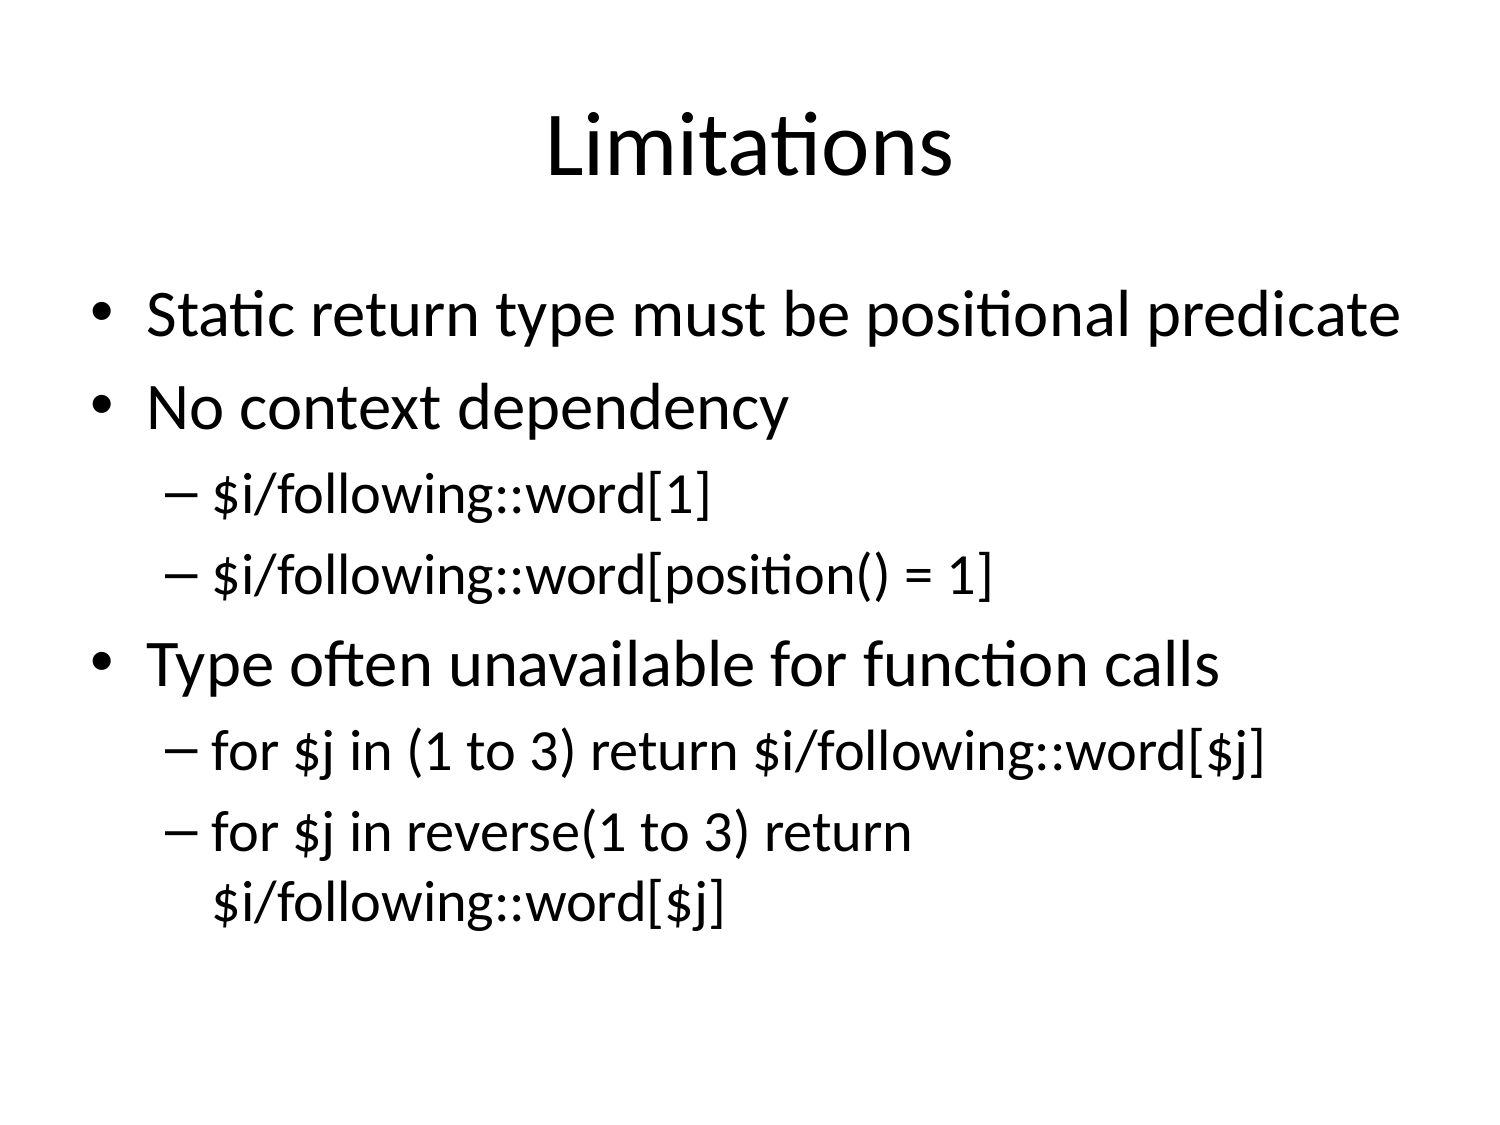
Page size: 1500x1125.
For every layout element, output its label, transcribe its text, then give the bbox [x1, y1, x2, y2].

title Limitations [75, 45, 1425, 233]
list Static return type must be positional predicate No context dependency $i/following::word[1] $i/following::word[position() = 1] Type often unavailable for function calls for $j in (1 to 3) return $i/following::word[$j] for $j in reverse(1 to 3) return $i/following::word[$j] [75, 262, 1425, 1005]
